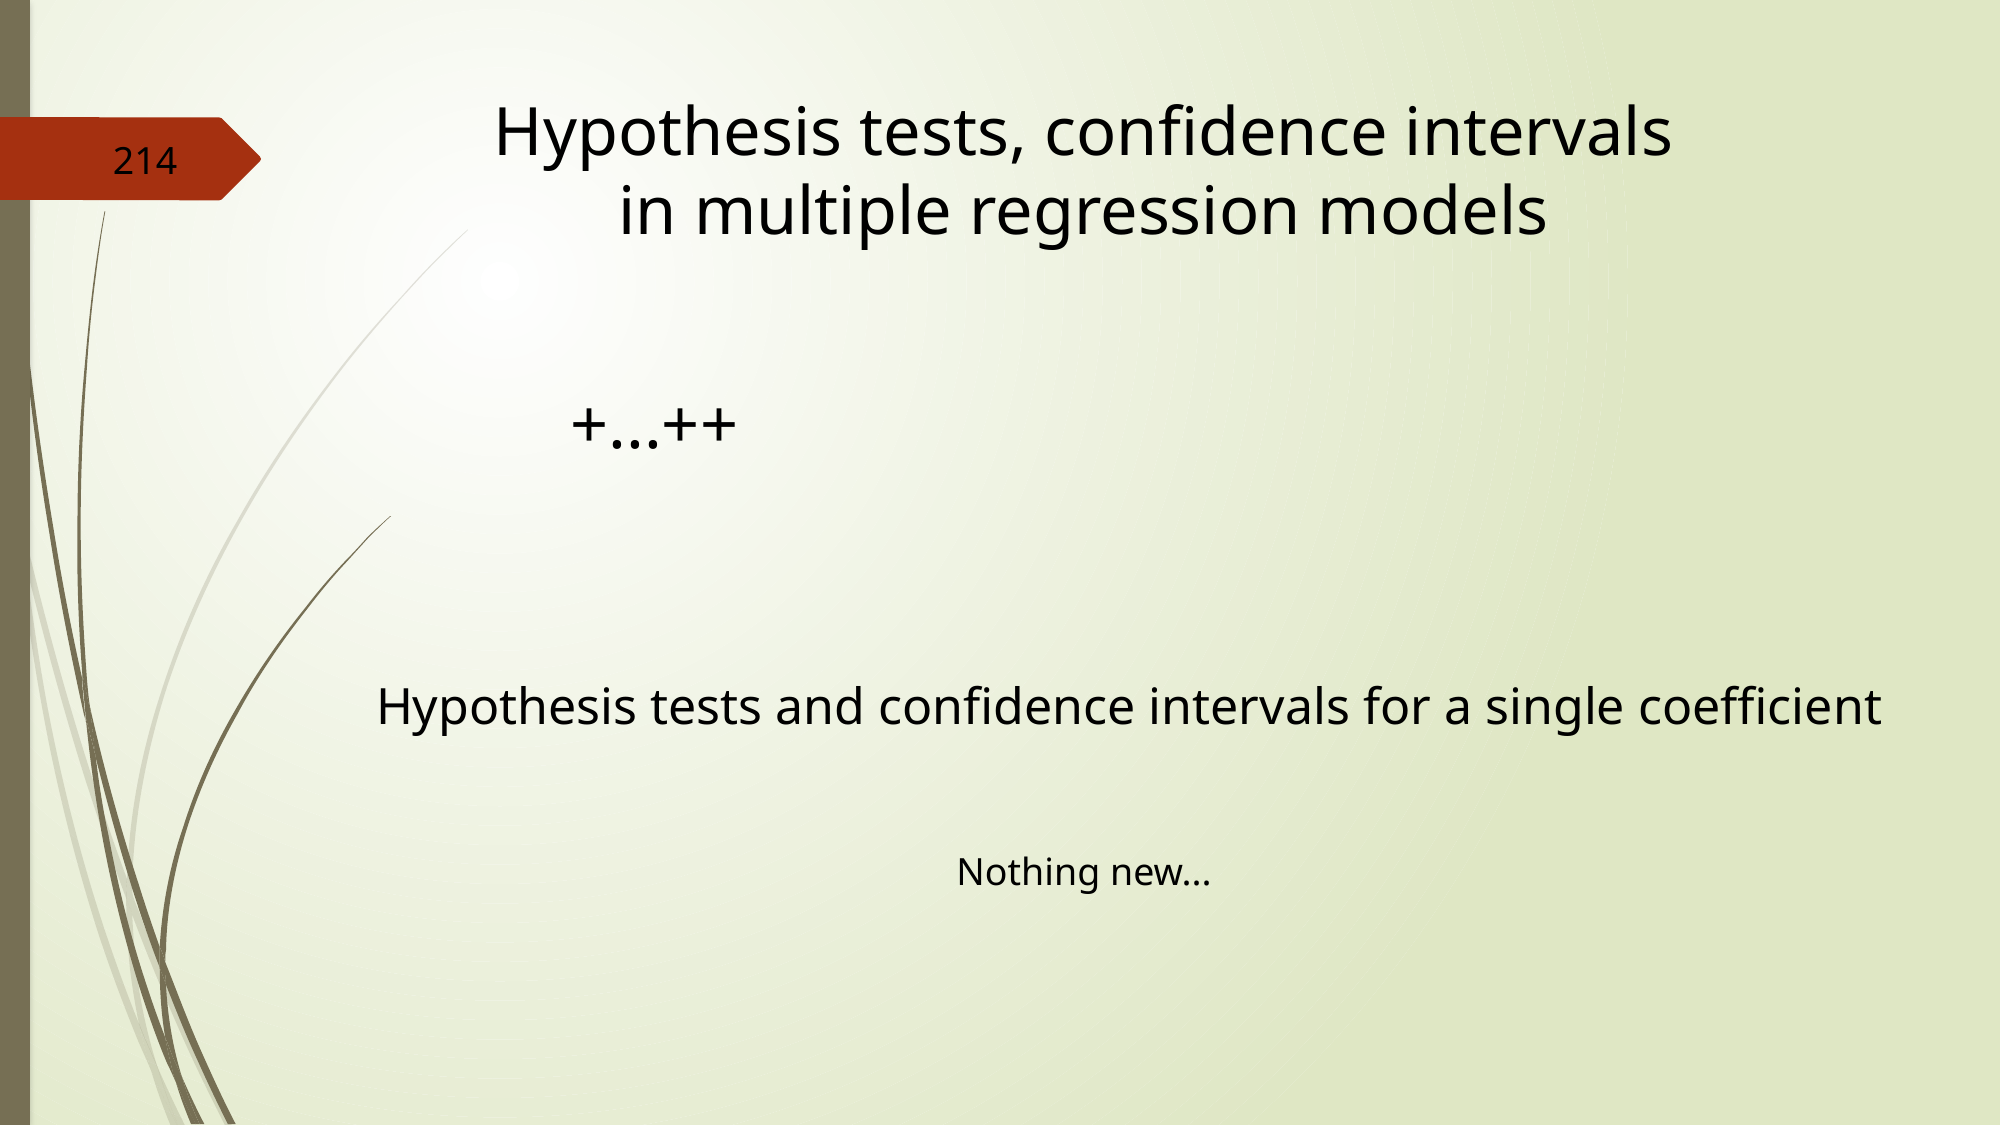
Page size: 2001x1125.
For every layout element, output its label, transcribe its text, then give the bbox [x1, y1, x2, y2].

text_box Hypothesis tests, confidence intervals in multiple regression models [469, 80, 1699, 256]
text_box 214 [98, 130, 193, 190]
text_box Hypothesis tests and confidence intervals for a single coefficient [361, 667, 1952, 743]
text_box Nothing new... [941, 840, 1227, 901]
